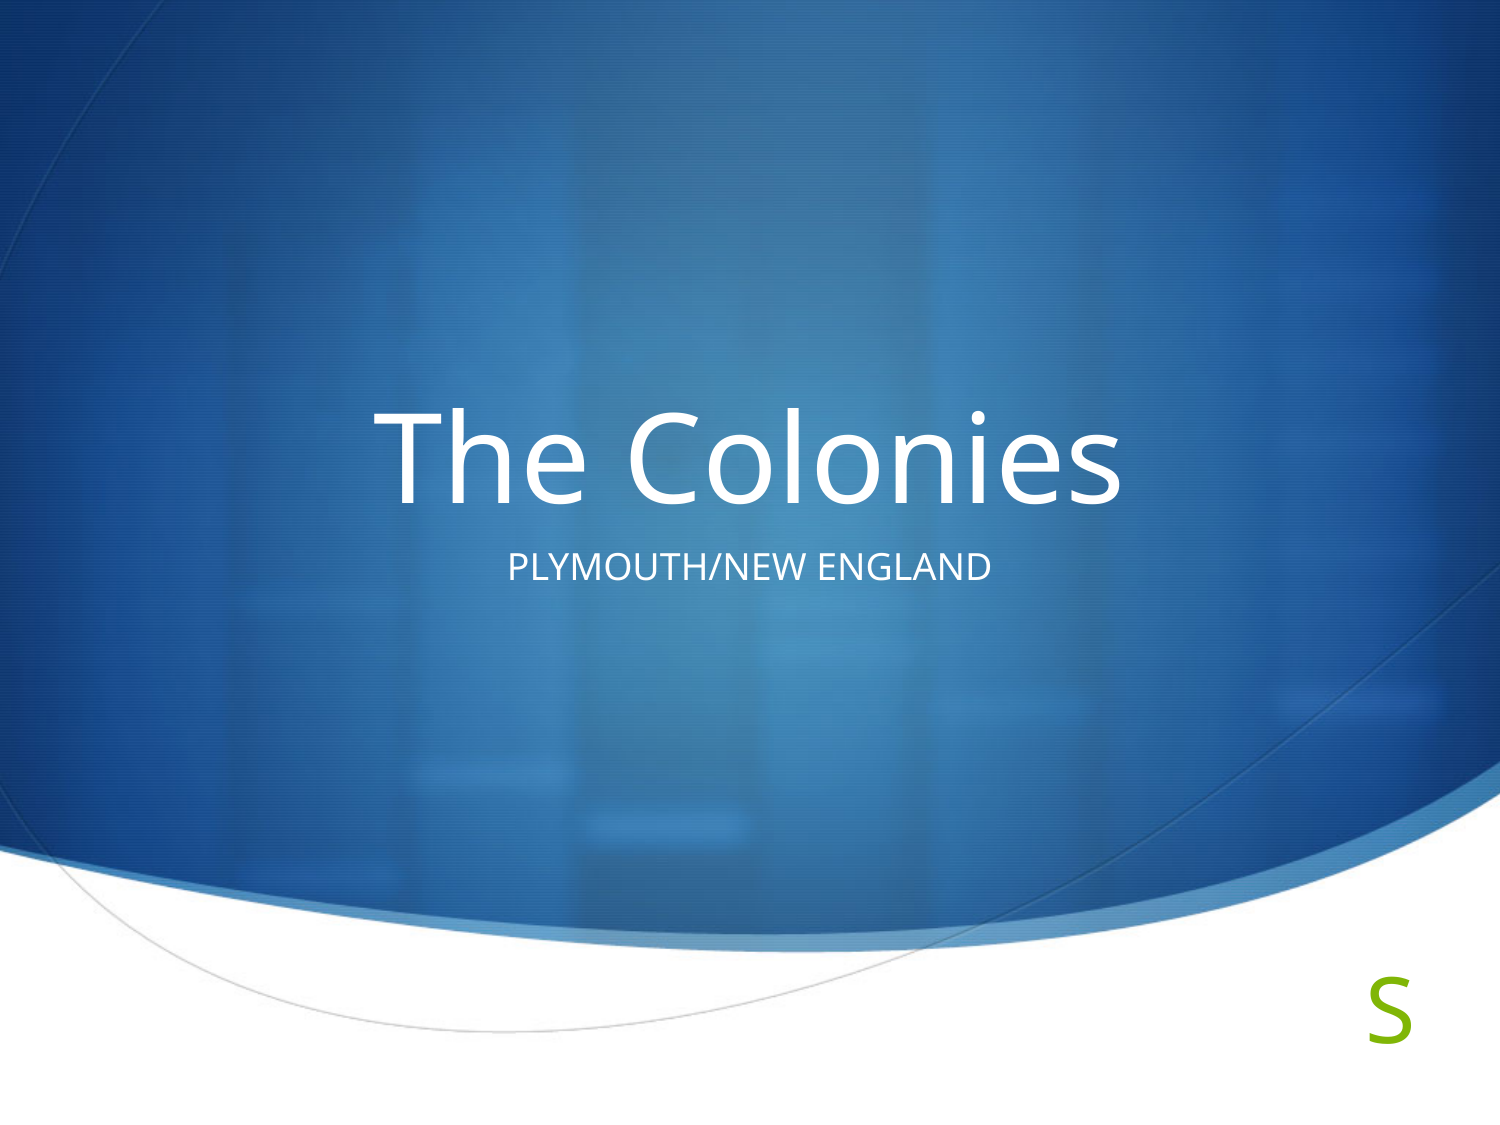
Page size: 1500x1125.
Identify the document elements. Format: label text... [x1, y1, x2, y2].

picture [0, 0, 1500, 1125]
subtitle PLYMOUTH/NEW ENGLAND [75, 542, 1425, 718]
title The Colonies [75, 212, 1425, 529]
